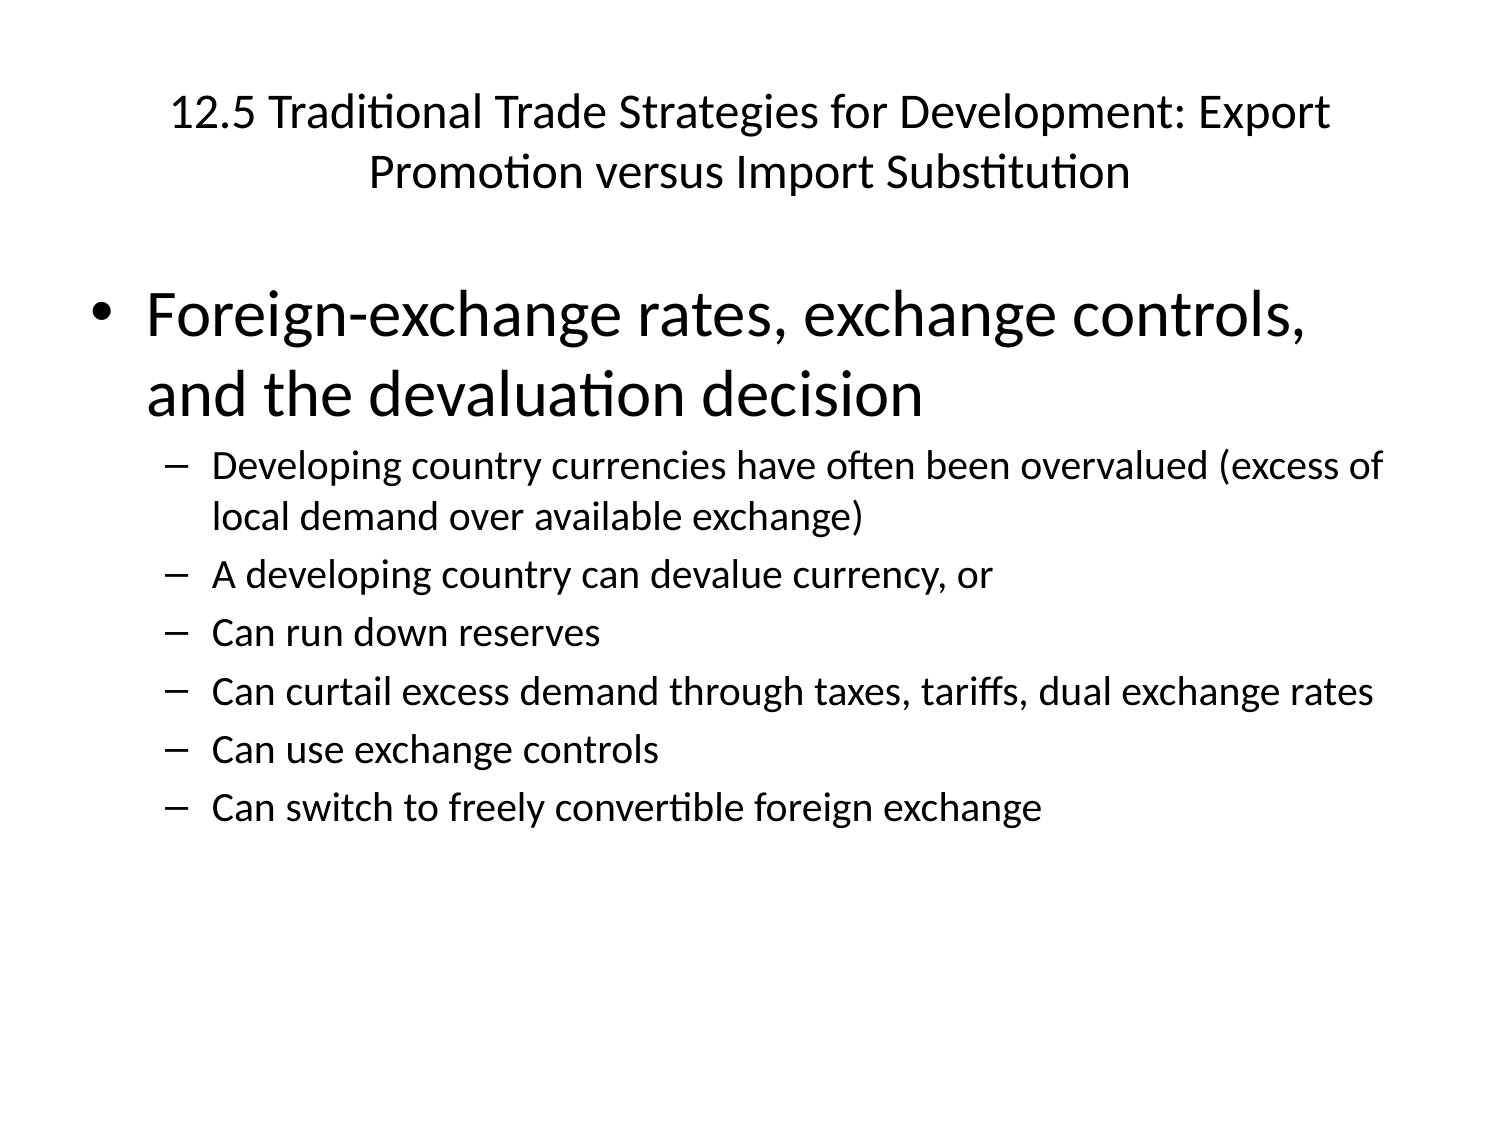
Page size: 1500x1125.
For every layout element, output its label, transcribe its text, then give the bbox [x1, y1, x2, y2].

title 12.5 Traditional Trade Strategies for Development: Export Promotion versus Import Substitution [75, 45, 1425, 233]
list Foreign-exchange rates, exchange controls, and the devaluation decision Developing country currencies have often been overvalued (excess of local demand over available exchange) A developing country can devalue currency, or Can run down reserves Can curtail excess demand through taxes, tariffs, dual exchange rates Can use exchange controls Can switch to freely convertible foreign exchange [75, 262, 1425, 1005]
